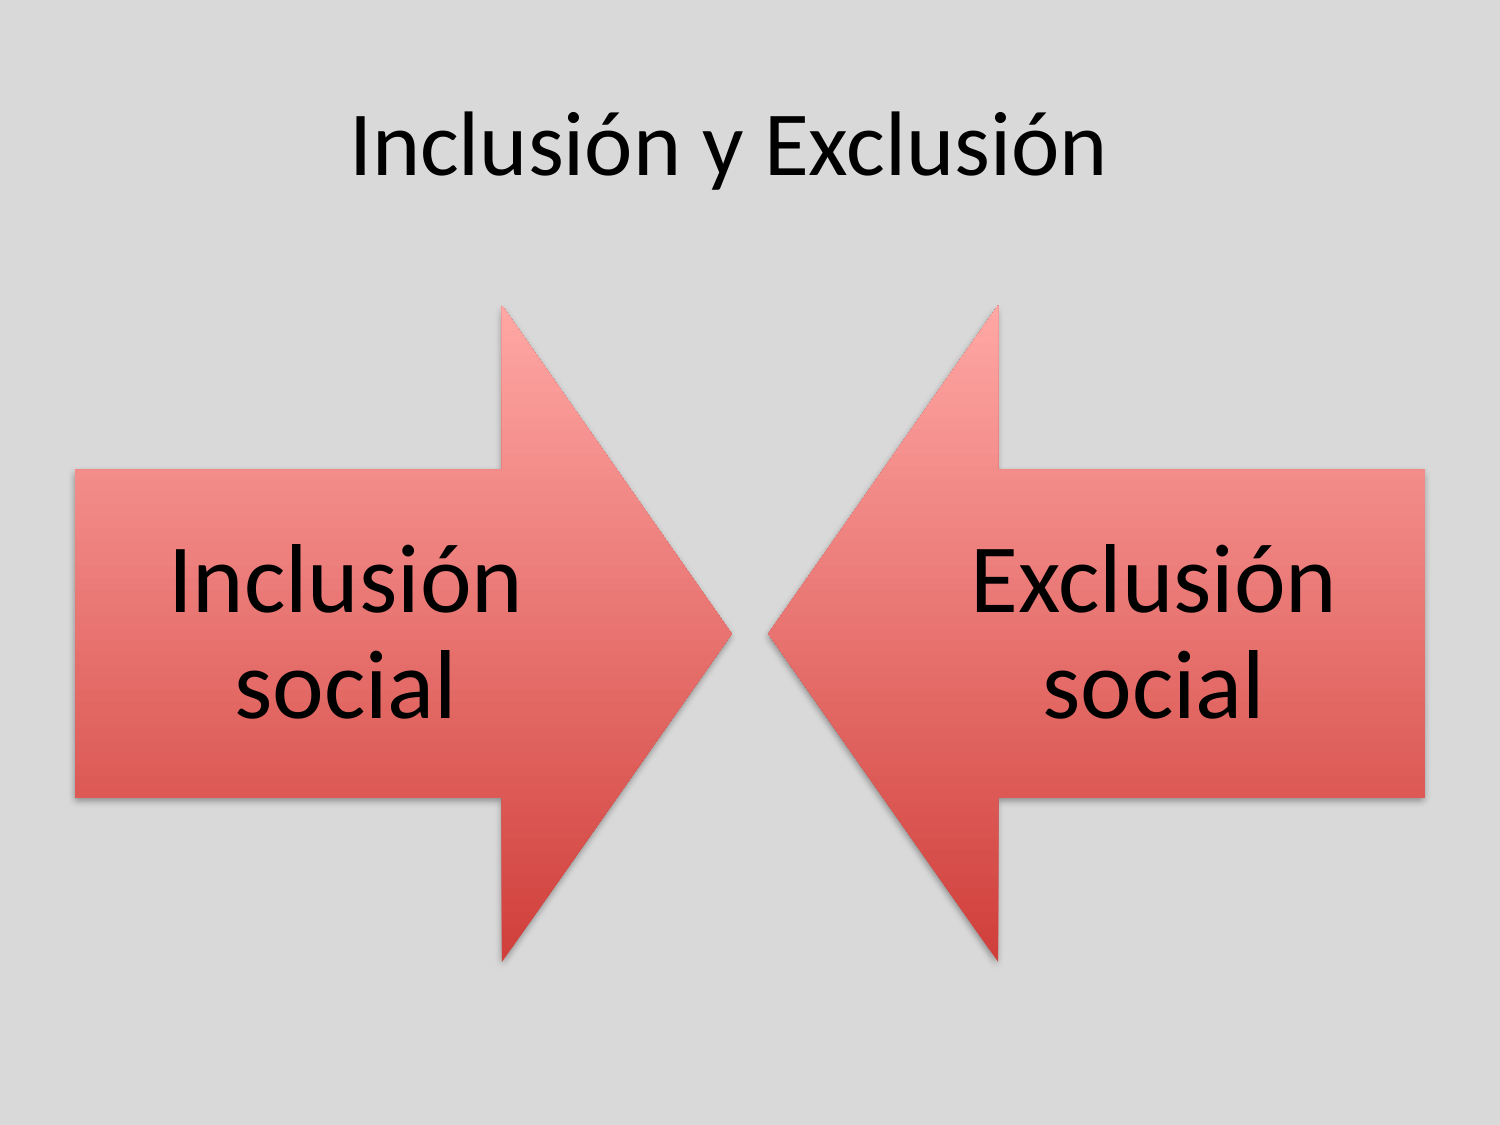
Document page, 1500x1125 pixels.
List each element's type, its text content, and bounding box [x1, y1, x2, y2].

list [74, 262, 1426, 1006]
title Inclusión y Exclusión [75, 45, 1425, 233]
